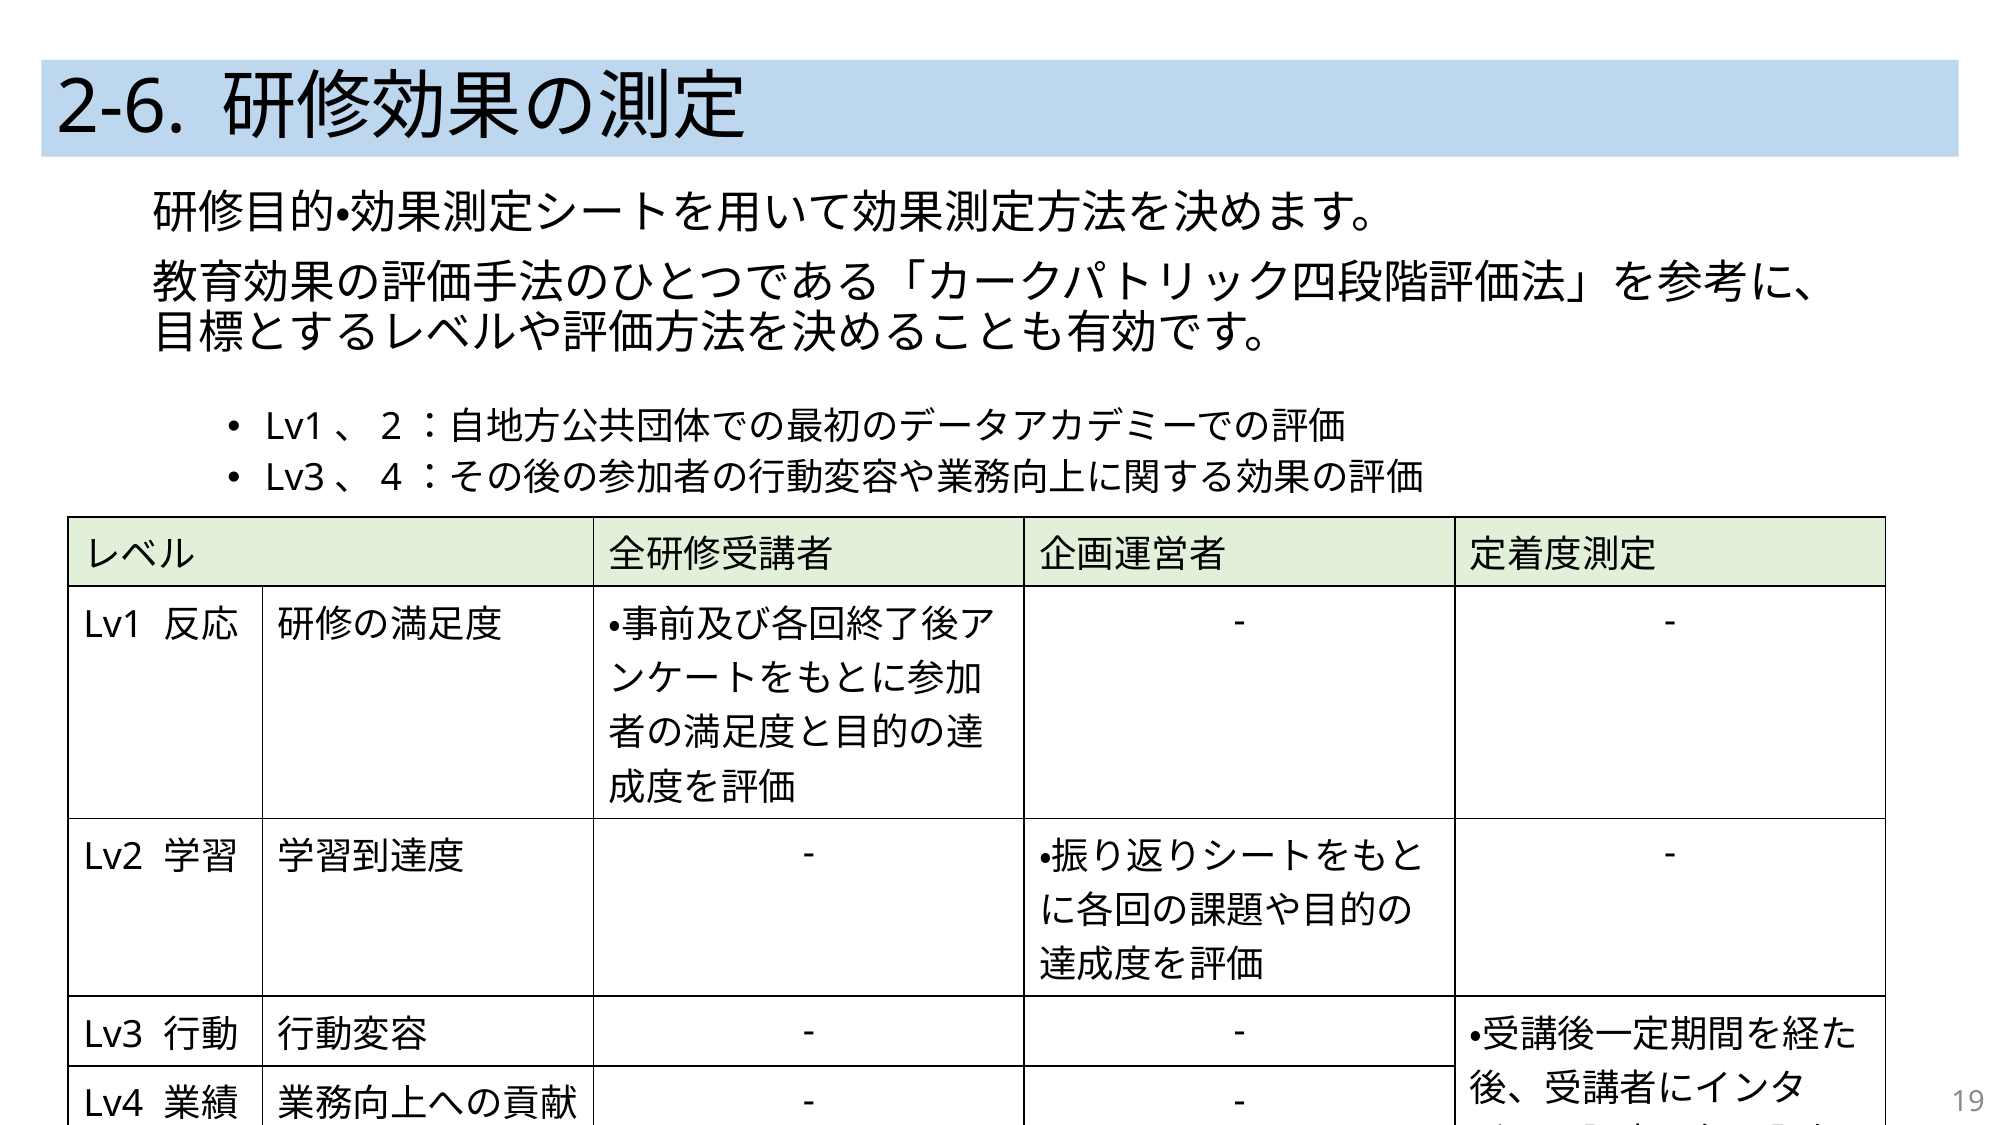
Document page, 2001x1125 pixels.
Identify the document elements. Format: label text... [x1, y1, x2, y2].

table_header レベル [69, 518, 593, 585]
table_cell - [1456, 587, 1885, 818]
table_cell - [594, 819, 1023, 995]
table_cell 学習到達度 [263, 819, 593, 995]
table_cell Lv2 学習 [69, 819, 262, 995]
table_cell Lv3 行動 [69, 997, 262, 1065]
table_cell 業務向上への貢献 [263, 1067, 593, 1125]
table_cell - [1025, 1067, 1454, 1125]
table_header 企画運営者 [1025, 518, 1454, 585]
table_cell ・振り返りシートをもとに各回の課題や目的の達成度を評価 [1025, 819, 1454, 995]
table_cell Lv1 反応 [69, 587, 262, 818]
table_cell ・受講後一定期間を経た後、受講者にインタビュー調査を行い評価 [1456, 997, 1885, 1125]
table_cell 行動変容 [263, 997, 593, 1065]
table_cell Lv4 業績 [69, 1067, 262, 1125]
table_header 全研修受講者 [594, 518, 1023, 585]
table_cell ・事前及び各回終了後アンケートをもとに参加者の満足度と目的の達成度を評価 [594, 587, 1023, 818]
table_cell - [1025, 587, 1454, 818]
table_header 定着度測定 [1456, 518, 1885, 585]
title 2-6. 研修効果の測定 [41, 59, 1959, 157]
table_cell - [1025, 997, 1454, 1065]
list 研修目的・効果測定シートを用いて効果測定方法を決めます。 教育効果の評価手法のひとつである「カークパトリック四段階評価法」を参考に、目標とするレベルや評価方法を決めることも有効です。 Lv1、2：自地方公共団体での最初のデータアカデミーでの評価 Lv3、4：その後の参加者の行動変容や業務向上に関する効果の評価 [137, 181, 1863, 516]
table_cell - [594, 997, 1023, 1065]
slide_number 19 [1550, 1071, 2000, 1125]
table_cell 研修の満足度 [263, 587, 593, 818]
table_cell - [594, 1067, 1023, 1125]
table_cell - [1456, 819, 1885, 995]
